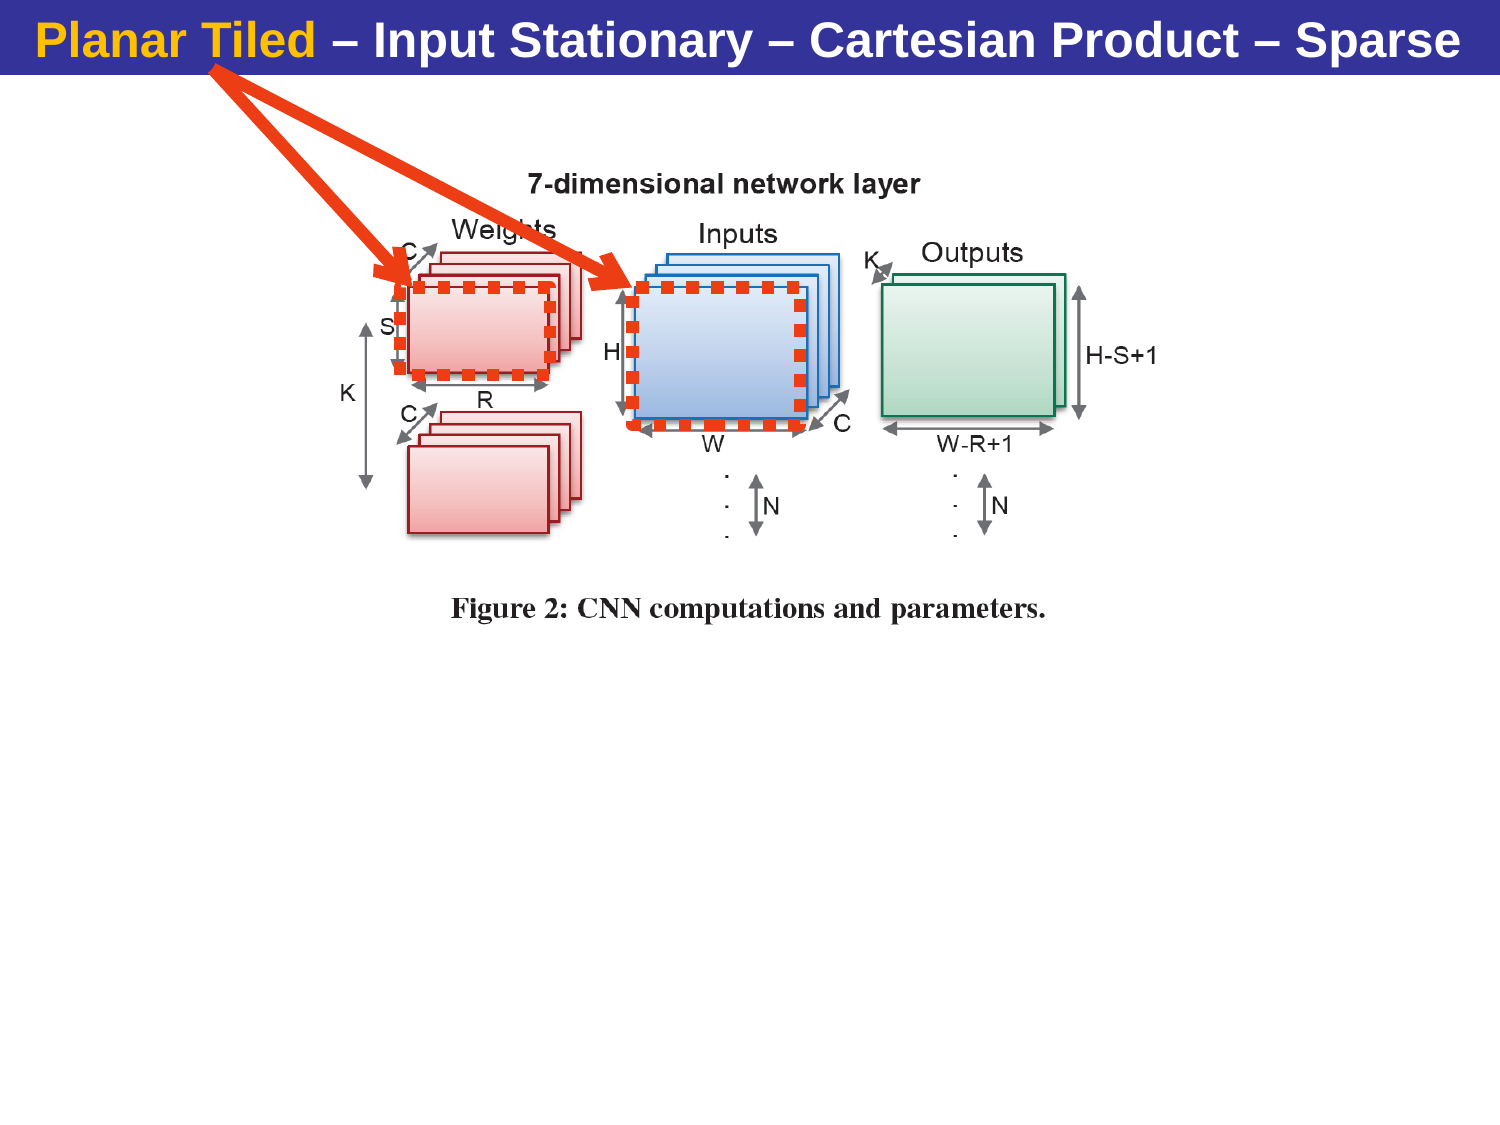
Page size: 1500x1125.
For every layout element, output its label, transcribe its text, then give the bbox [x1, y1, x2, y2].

picture [312, 162, 1176, 639]
title Planar Tiled – Input Stationary – Cartesian Product – Sparse [0, 0, 1500, 75]
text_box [212, 68, 633, 288]
